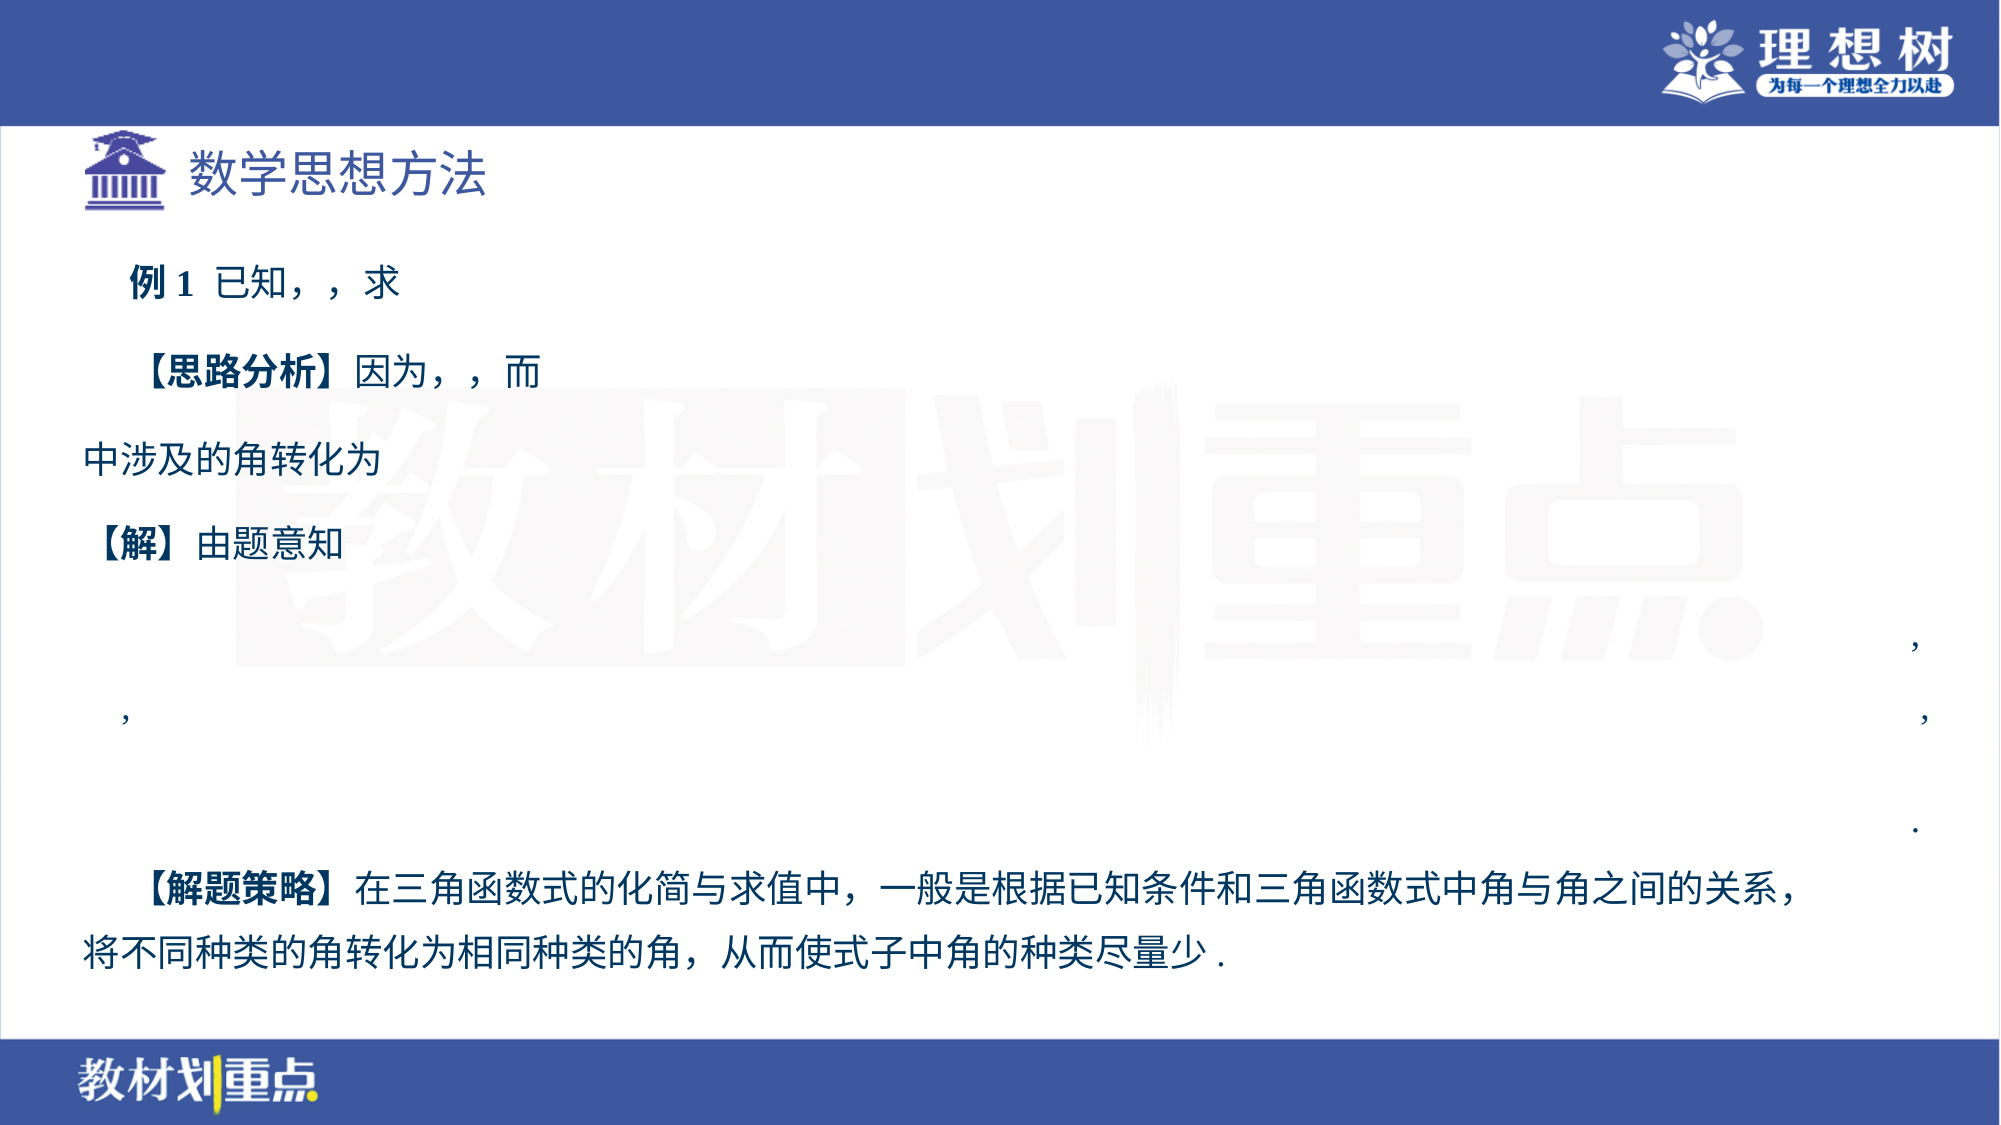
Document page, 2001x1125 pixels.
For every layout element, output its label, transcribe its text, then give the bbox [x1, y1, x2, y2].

picture [0, 0, 2000, 1125]
text_box 【解题策略】在三角函数式的化简与求值中，一般是根据已知条件和三角函数式中角与角之间的关系， 将不同种类的角转化为相同种类的角，从而使式子中角的种类尽量少. [82, 840, 1817, 968]
text_box 数学思想方法 [188, 129, 720, 216]
